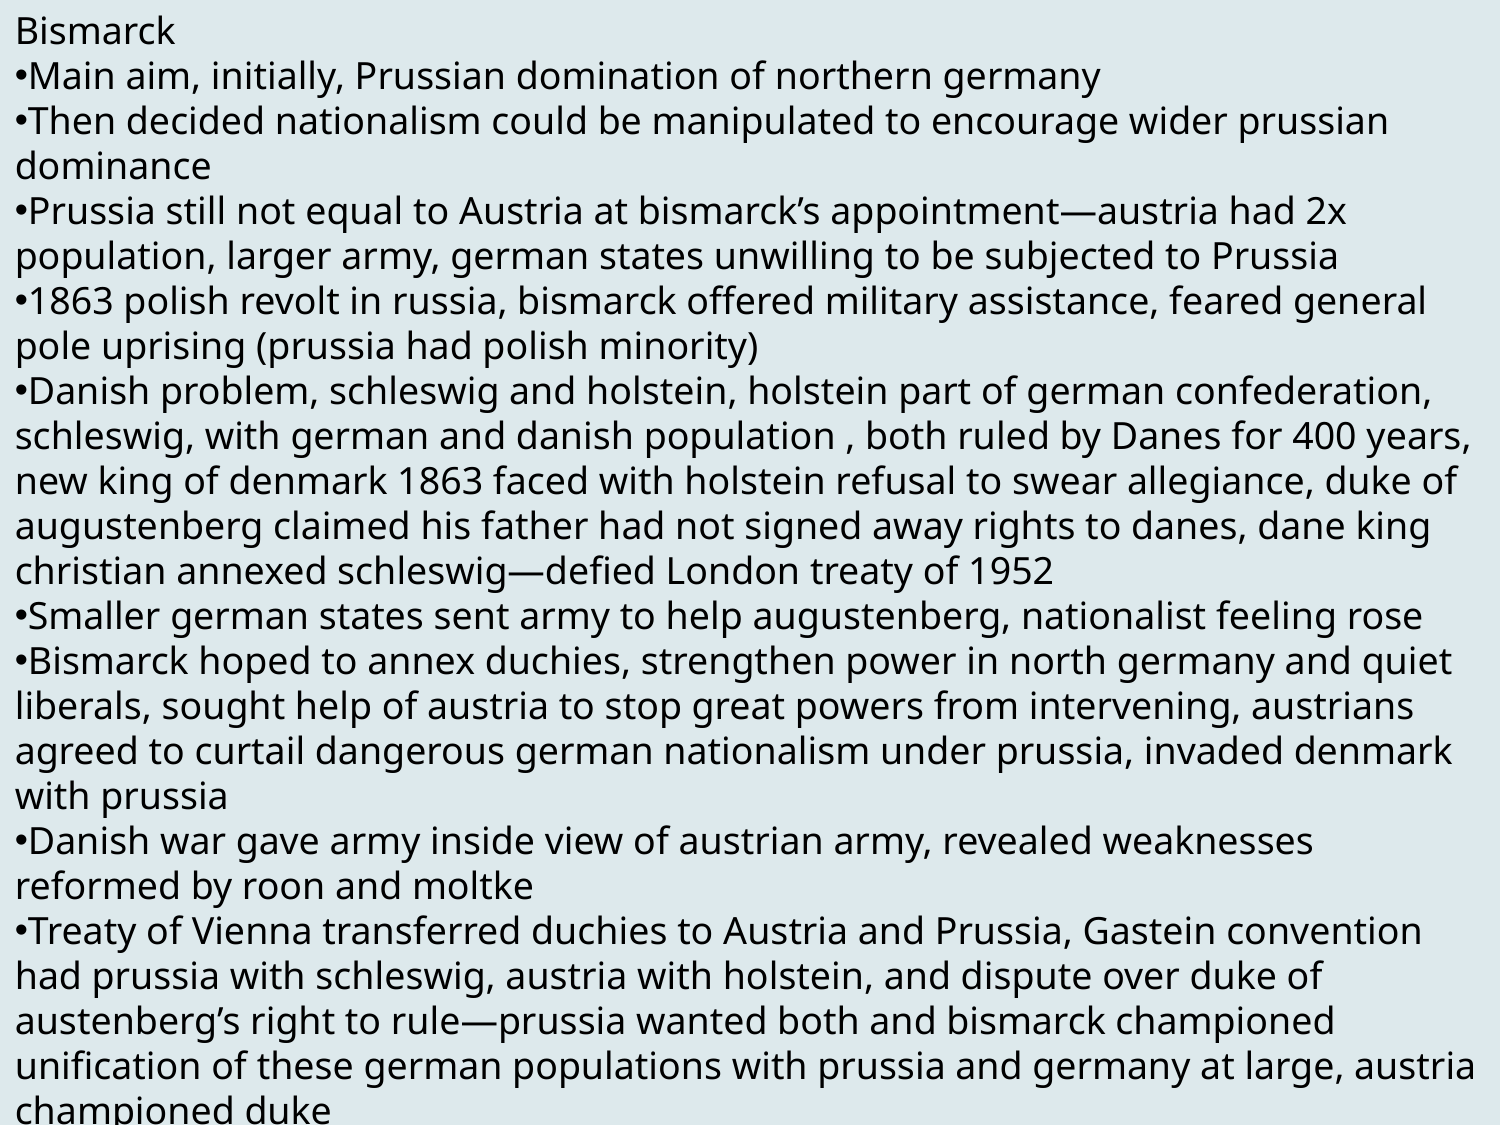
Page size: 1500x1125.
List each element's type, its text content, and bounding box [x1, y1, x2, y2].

text_box Bismarck Main aim, initially, Prussian domination of northern germany Then decided nationalism could be manipulated to encourage wider prussian dominance Prussia still not equal to Austria at bismarck’s appointment—austria had 2x population, larger army, german states unwilling to be subjected to Prussia 1863 polish revolt in russia, bismarck offered military assistance, feared general pole uprising (prussia had polish minority) Danish problem, schleswig and holstein, holstein part of german confederation, schleswig, with german and danish population , both ruled by Danes for 400 years, new king of denmark 1863 faced with holstein refusal to swear allegiance, duke of augustenberg claimed his father had not signed away rights to danes, dane king christian annexed schleswig—defied London treaty of 1952 Smaller german states sent army to help augustenberg, nationalist feeling rose Bismarck hoped to annex duchies, strengthen power in north germany and quiet liberals, sought help of austria to stop great powers from intervening, austrians agreed to curtail dangerous german nationalism under prussia, invaded denmark with prussia Danish war gave army inside view of austrian army, revealed weaknesses reformed by roon and moltke Treaty of Vienna transferred duchies to Austria and Prussia, Gastein convention had prussia with schleswig, austria with holstein, and dispute over duke of austenberg’s right to rule—prussia wanted both and bismarck championed unification of these german populations with prussia and germany at large, austria championed duke [0, 0, 1500, 1125]
